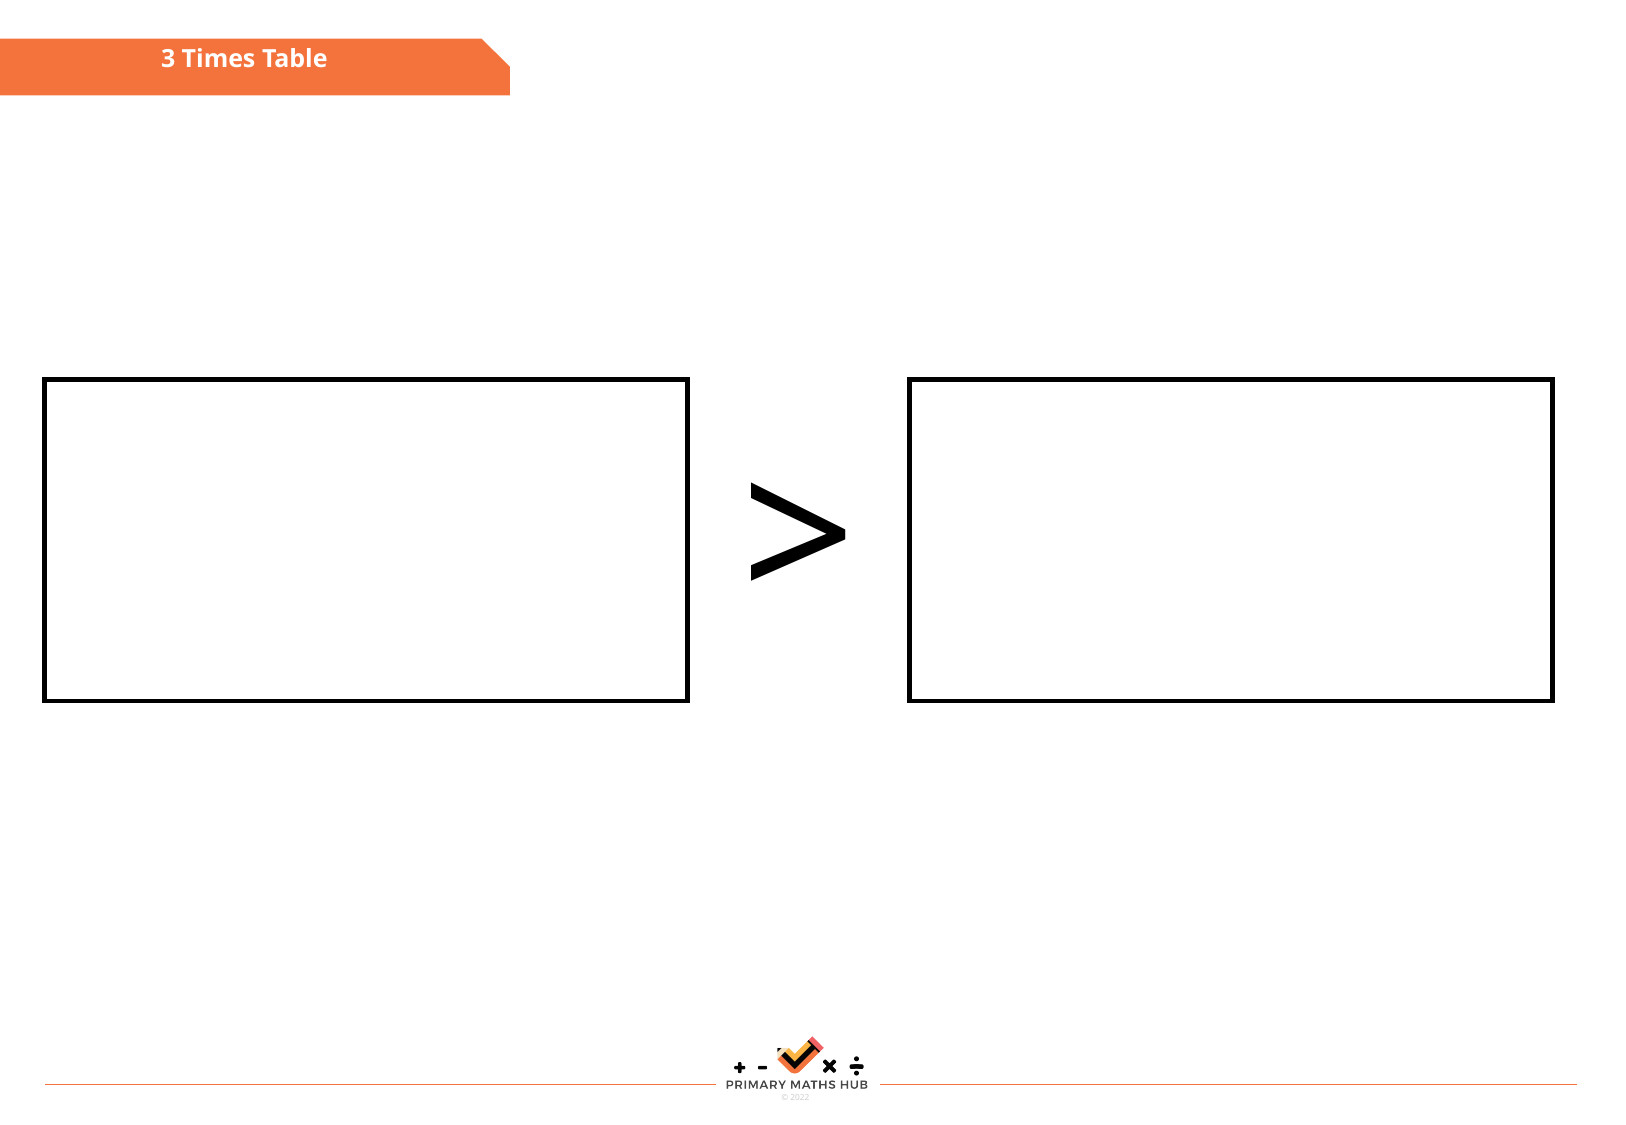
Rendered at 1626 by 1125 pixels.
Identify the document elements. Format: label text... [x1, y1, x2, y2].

text_box 3 Times Table [0, 37, 511, 97]
text_box [908, 378, 1554, 702]
picture [722, 1034, 872, 1094]
text_box [43, 378, 689, 702]
text_box > [726, 397, 871, 653]
text_box © 2022 [720, 1084, 870, 1110]
